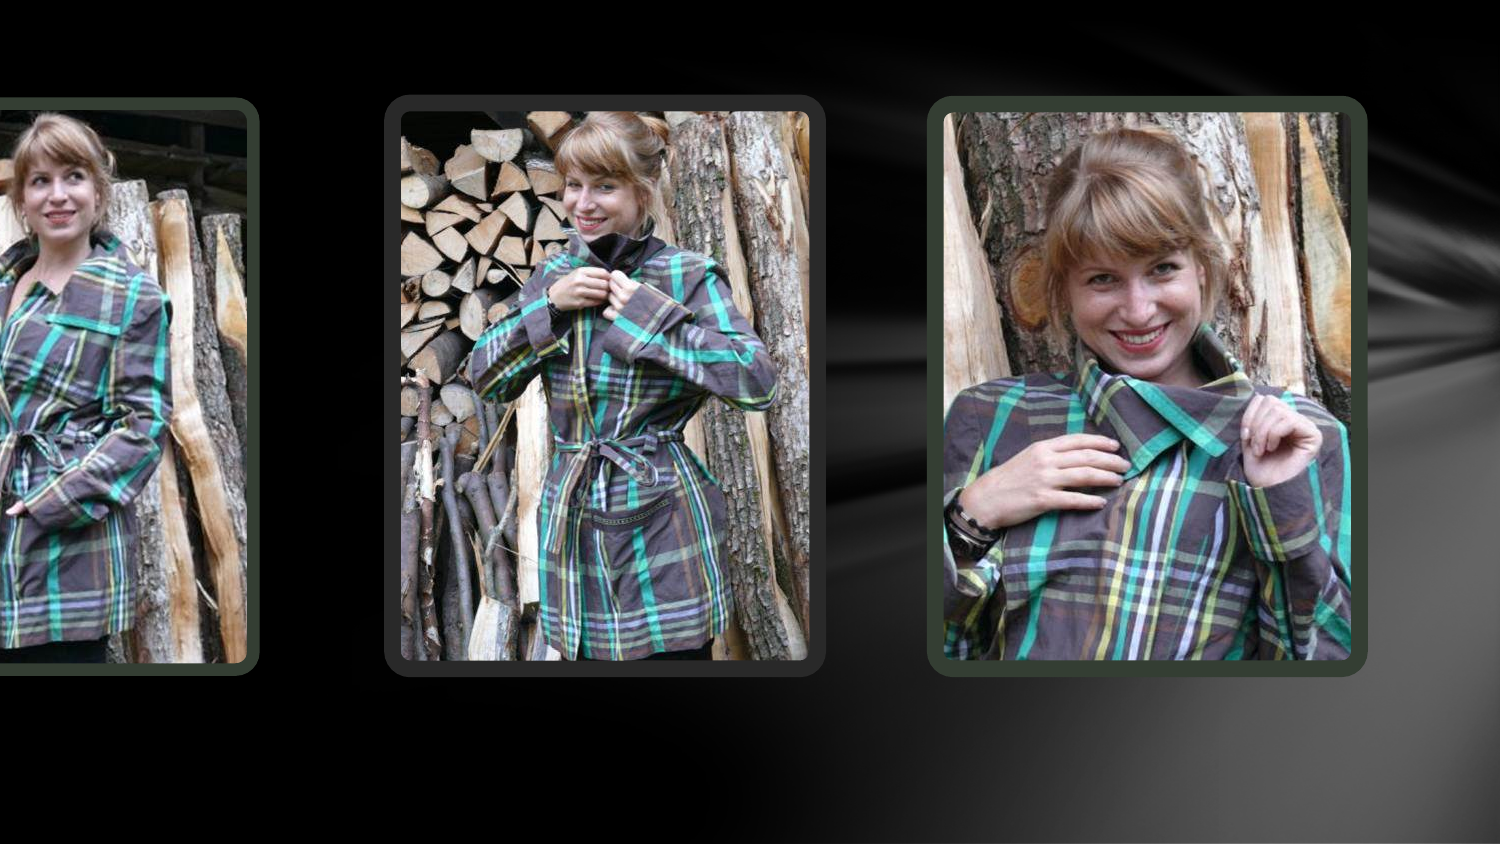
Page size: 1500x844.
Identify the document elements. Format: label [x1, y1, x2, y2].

text_box [0, 102, 1360, 670]
